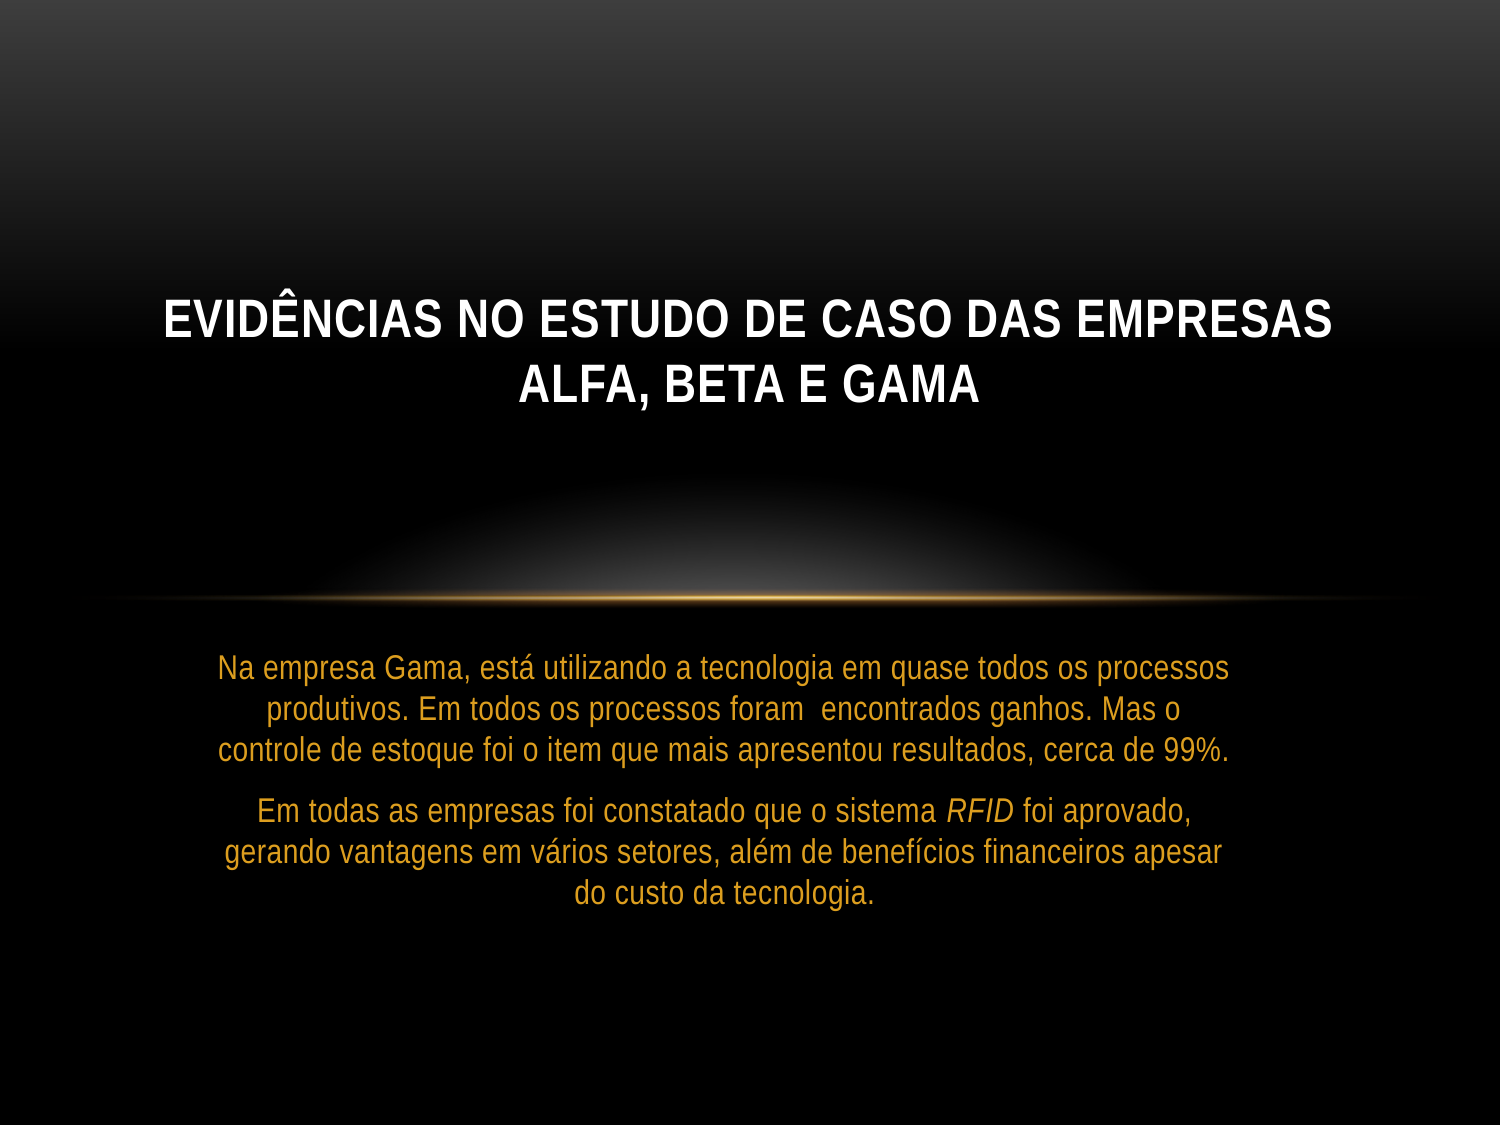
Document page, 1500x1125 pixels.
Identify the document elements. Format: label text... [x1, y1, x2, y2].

subtitle Na empresa Gama, está utilizando a tecnologia em quase todos os processos produtivos. Em todos os processos foram encontrados ganhos. Mas o controle de estoque foi o item que mais apresentou resultados, cerca de 99%. Em todas as empresas foi constatado que o sistema RFID foi aprovado, gerando vantagens em vários setores, além de benefícios financeiros apesar do custo da tecnologia. [200, 637, 1250, 925]
picture [0, 0, 1500, 750]
title Evidências no estudo de caso das empresas Alfa, Beta e gama [112, 184, 1388, 421]
